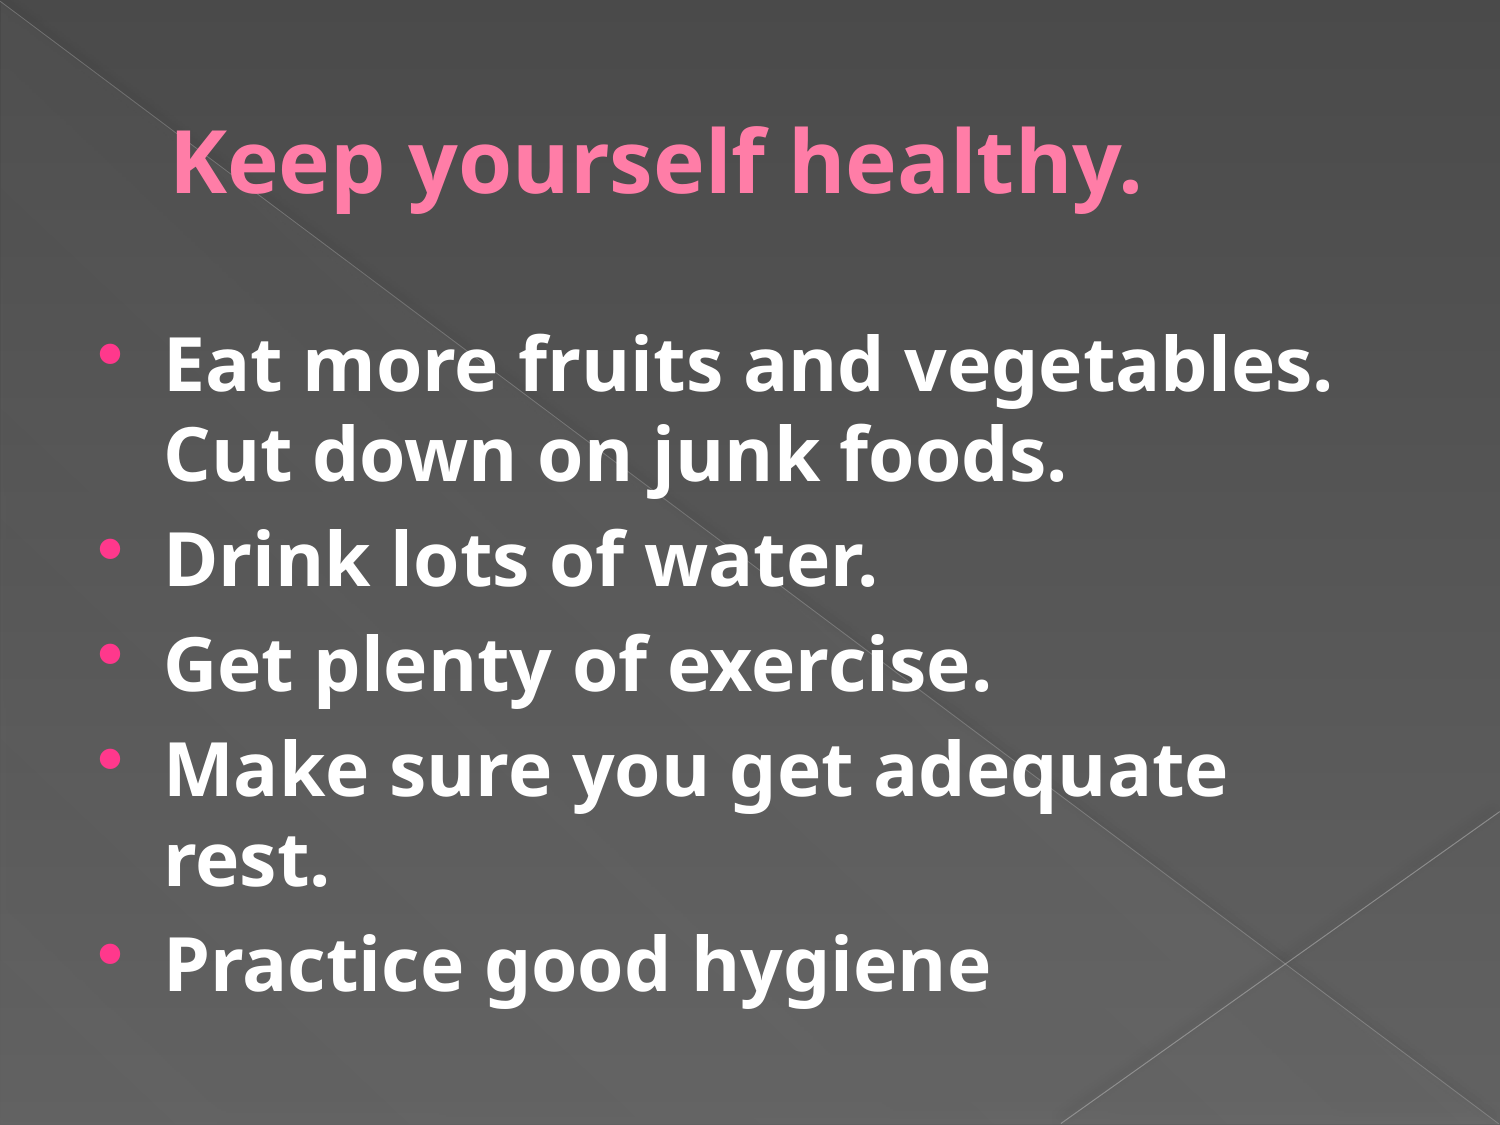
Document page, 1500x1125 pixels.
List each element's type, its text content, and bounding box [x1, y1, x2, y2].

list Eat more fruits and vegetables. Cut down on junk foods. Drink lots of water. Get plenty of exercise. Make sure you get adequate rest. Practice good hygiene [75, 308, 1425, 1059]
title Keep yourself healthy. [75, 43, 1425, 274]
